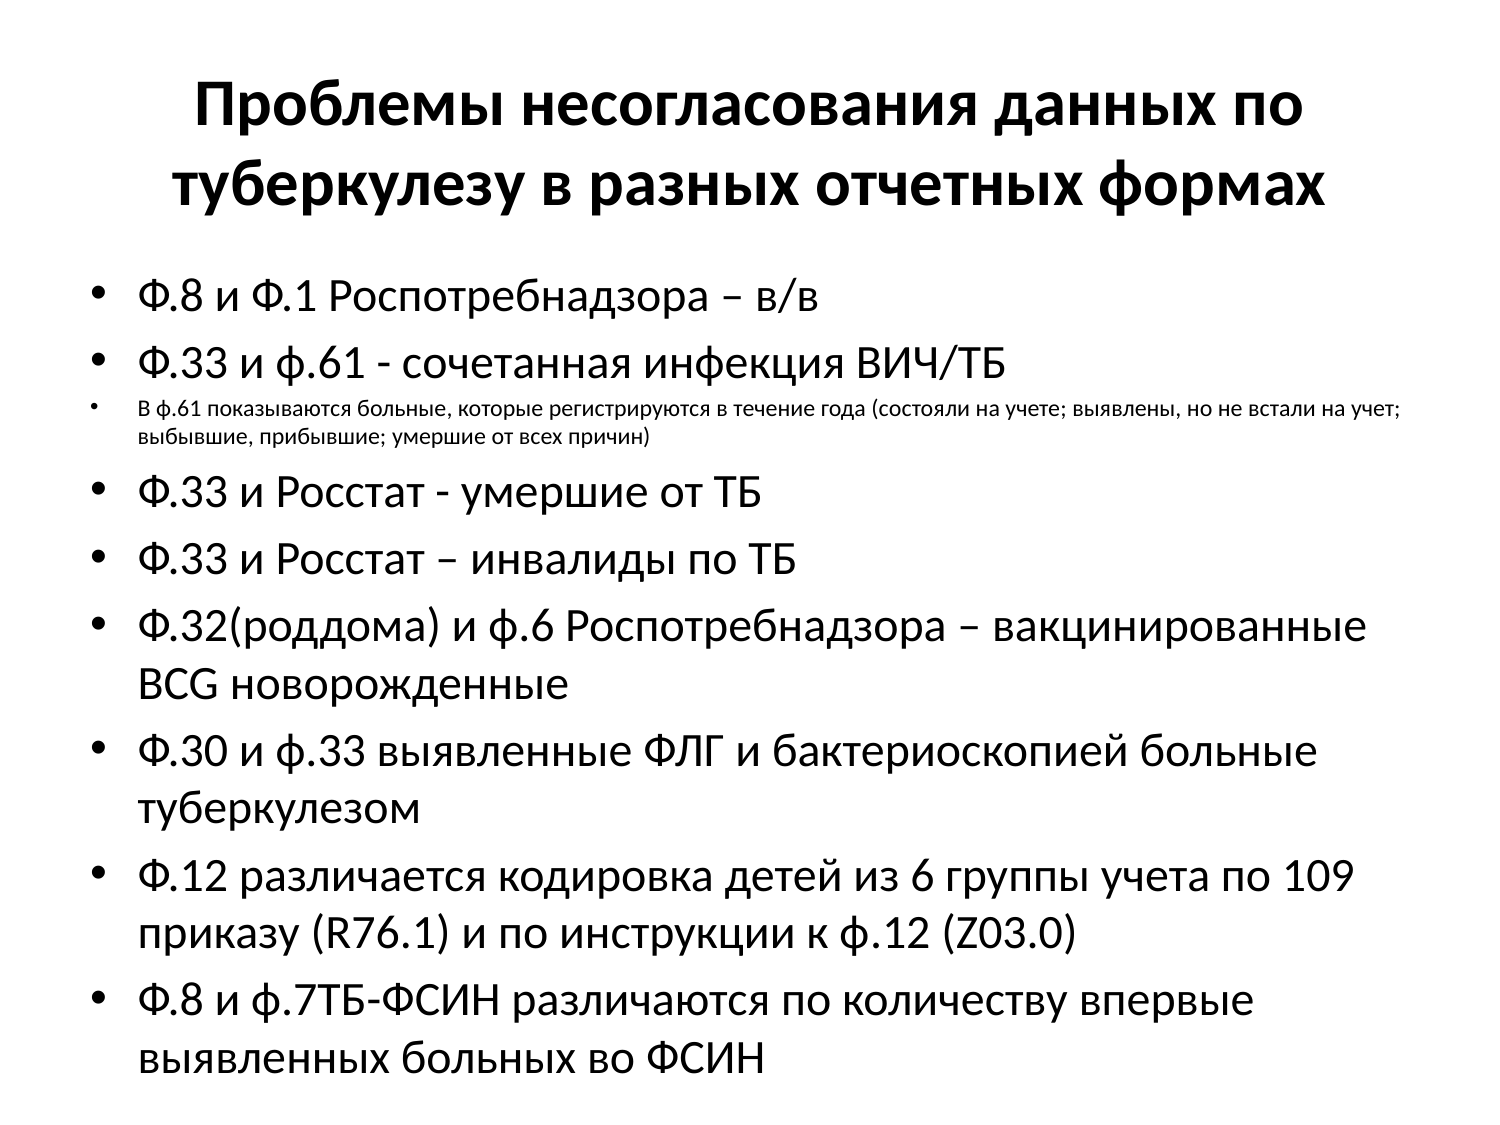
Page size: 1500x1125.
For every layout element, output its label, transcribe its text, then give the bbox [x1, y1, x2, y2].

list Ф.8 и Ф.1 Роспотребнадзора – в/в Ф.33 и ф.61 - сочетанная инфекция ВИЧ/ТБ В ф.61 показываются больные, которые регистрируются в течение года (состояли на учете; выявлены, но не встали на учет; выбывшие, прибывшие; умершие от всех причин) Ф.33 и Росстат - умершие от ТБ Ф.33 и Росстат – инвалиды по ТБ Ф.32(роддома) и ф.6 Роспотребнадзора – вакцинированные ВCG новорожденные Ф.30 и ф.33 выявленные ФЛГ и бактериоскопией больные туберкулезом Ф.12 различается кодировка детей из 6 группы учета по 109 приказу (R76.1) и по инструкции к ф.12 (Z03.0) Ф.8 и ф.7ТБ-ФСИН различаются по количеству впервые выявленных больных во ФСИН [74, 255, 1448, 1095]
title Проблемы несогласования данных по туберкулезу в разных отчетных формах [74, 44, 1426, 233]
